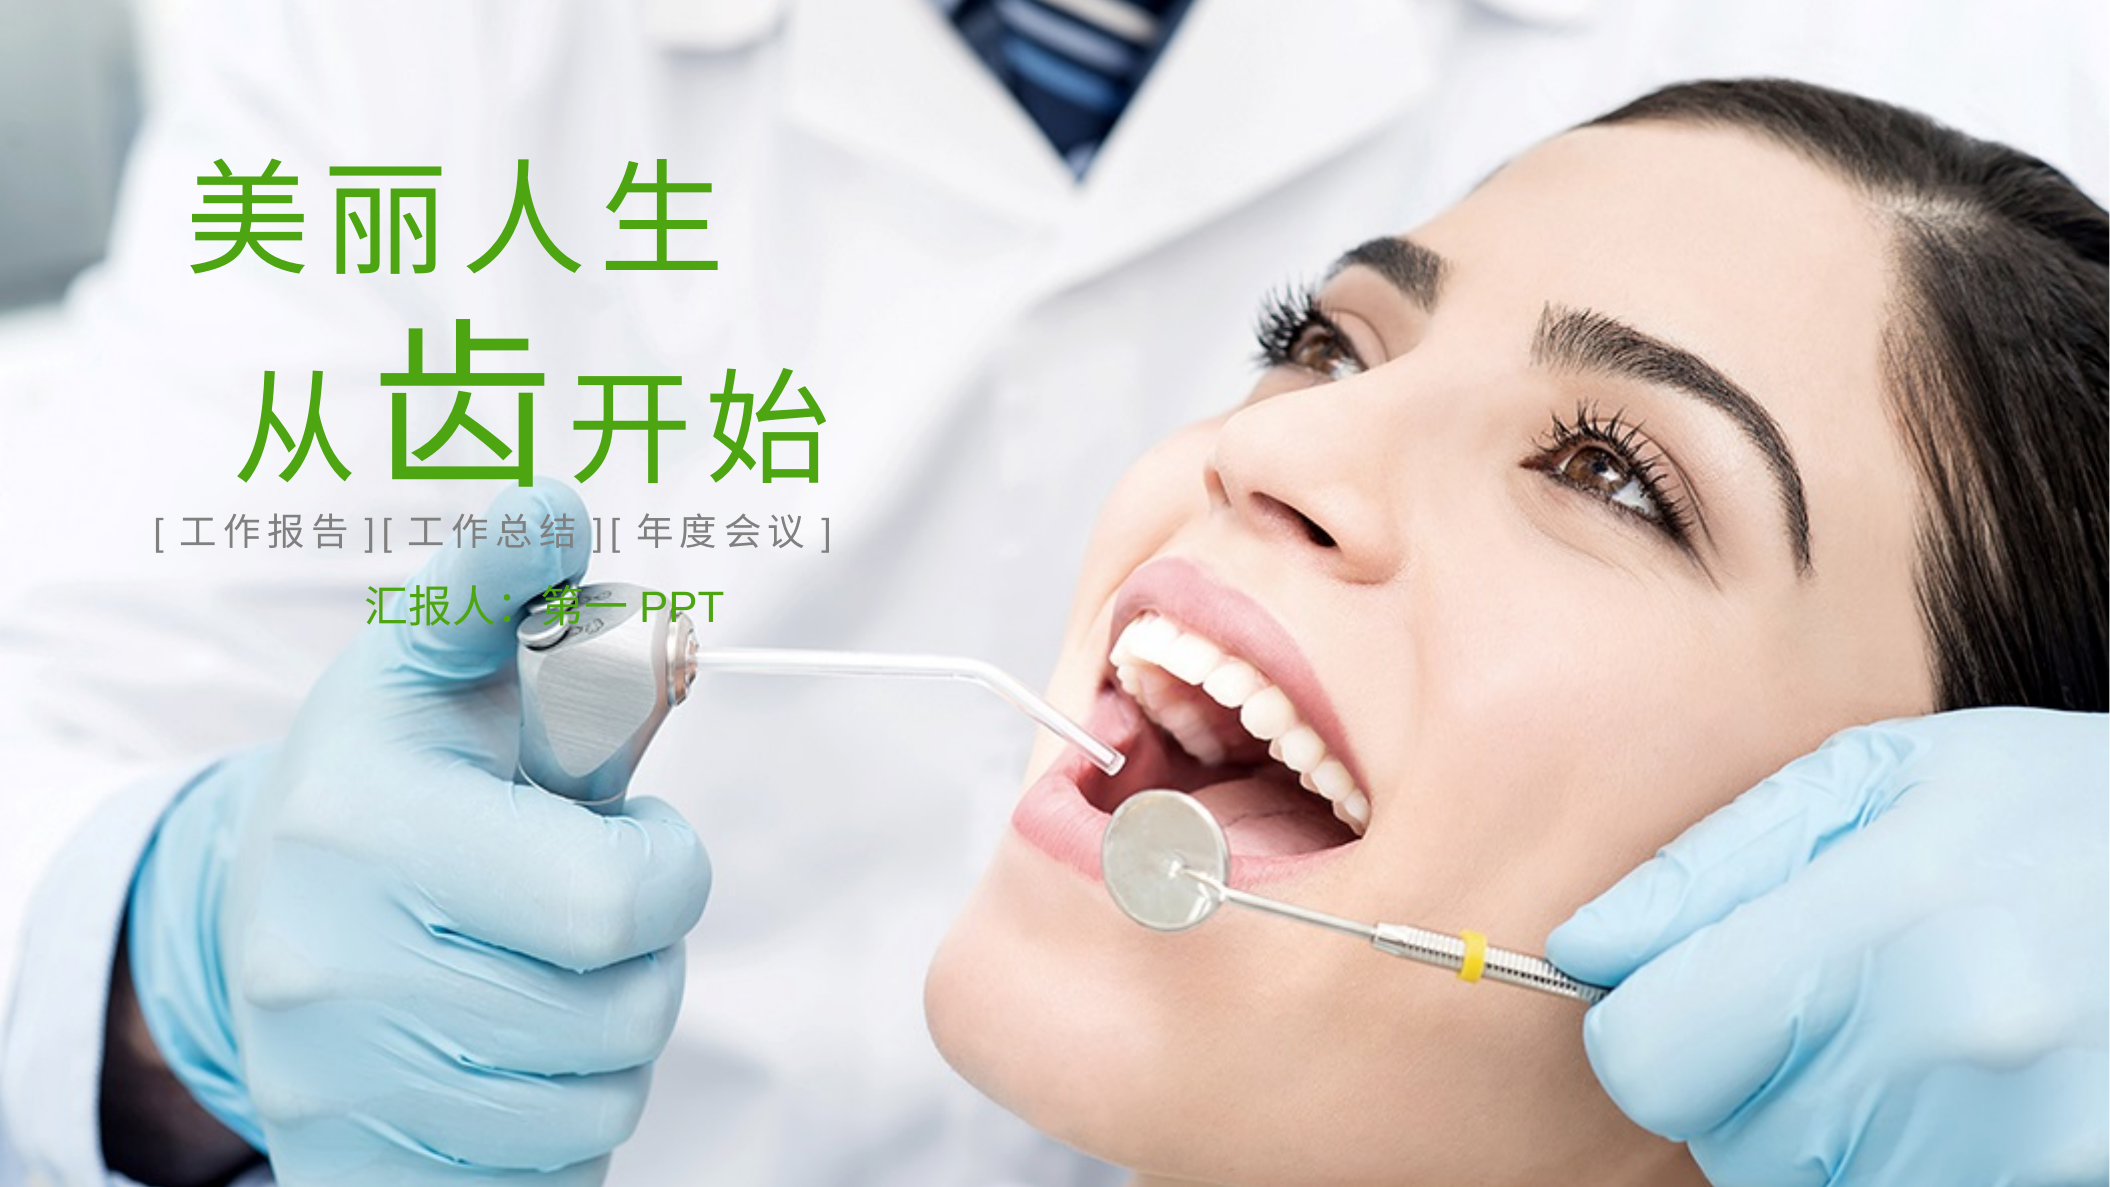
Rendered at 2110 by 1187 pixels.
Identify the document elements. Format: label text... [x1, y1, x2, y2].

text_box 汇报人：第一PPT [282, 555, 807, 639]
text_box [0, 0, 2110, 1187]
text_box 美丽人生 从齿开始 [0, 132, 910, 518]
text_box [工作报告][工作总结][年度会议] [97, 518, 888, 561]
